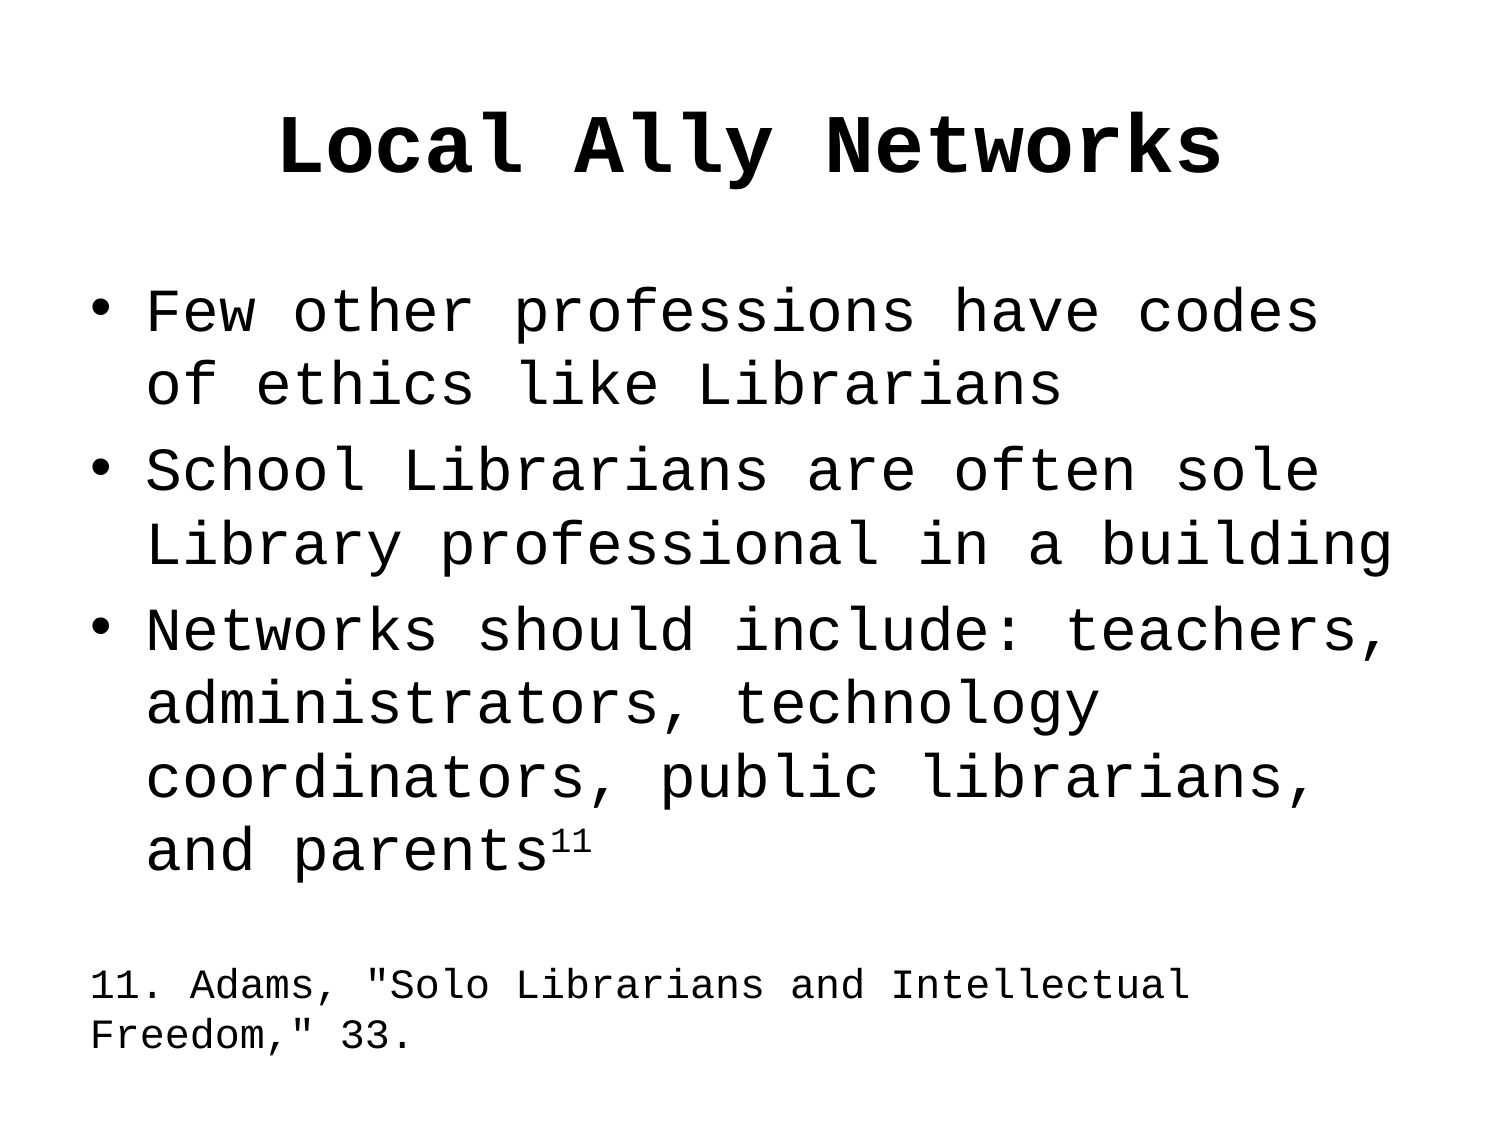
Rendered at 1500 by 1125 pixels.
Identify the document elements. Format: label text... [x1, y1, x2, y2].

title Local Ally Networks [75, 45, 1425, 233]
text_box 11. Adams, "Solo Librarians and Intellectual Freedom," 33. [74, 949, 1425, 1065]
list Few other professions have codes of ethics like Librarians School Librarians are often sole Library professional in a building Networks should include: teachers, administrators, technology coordinators, public librarians, and parents11 [75, 262, 1425, 925]
